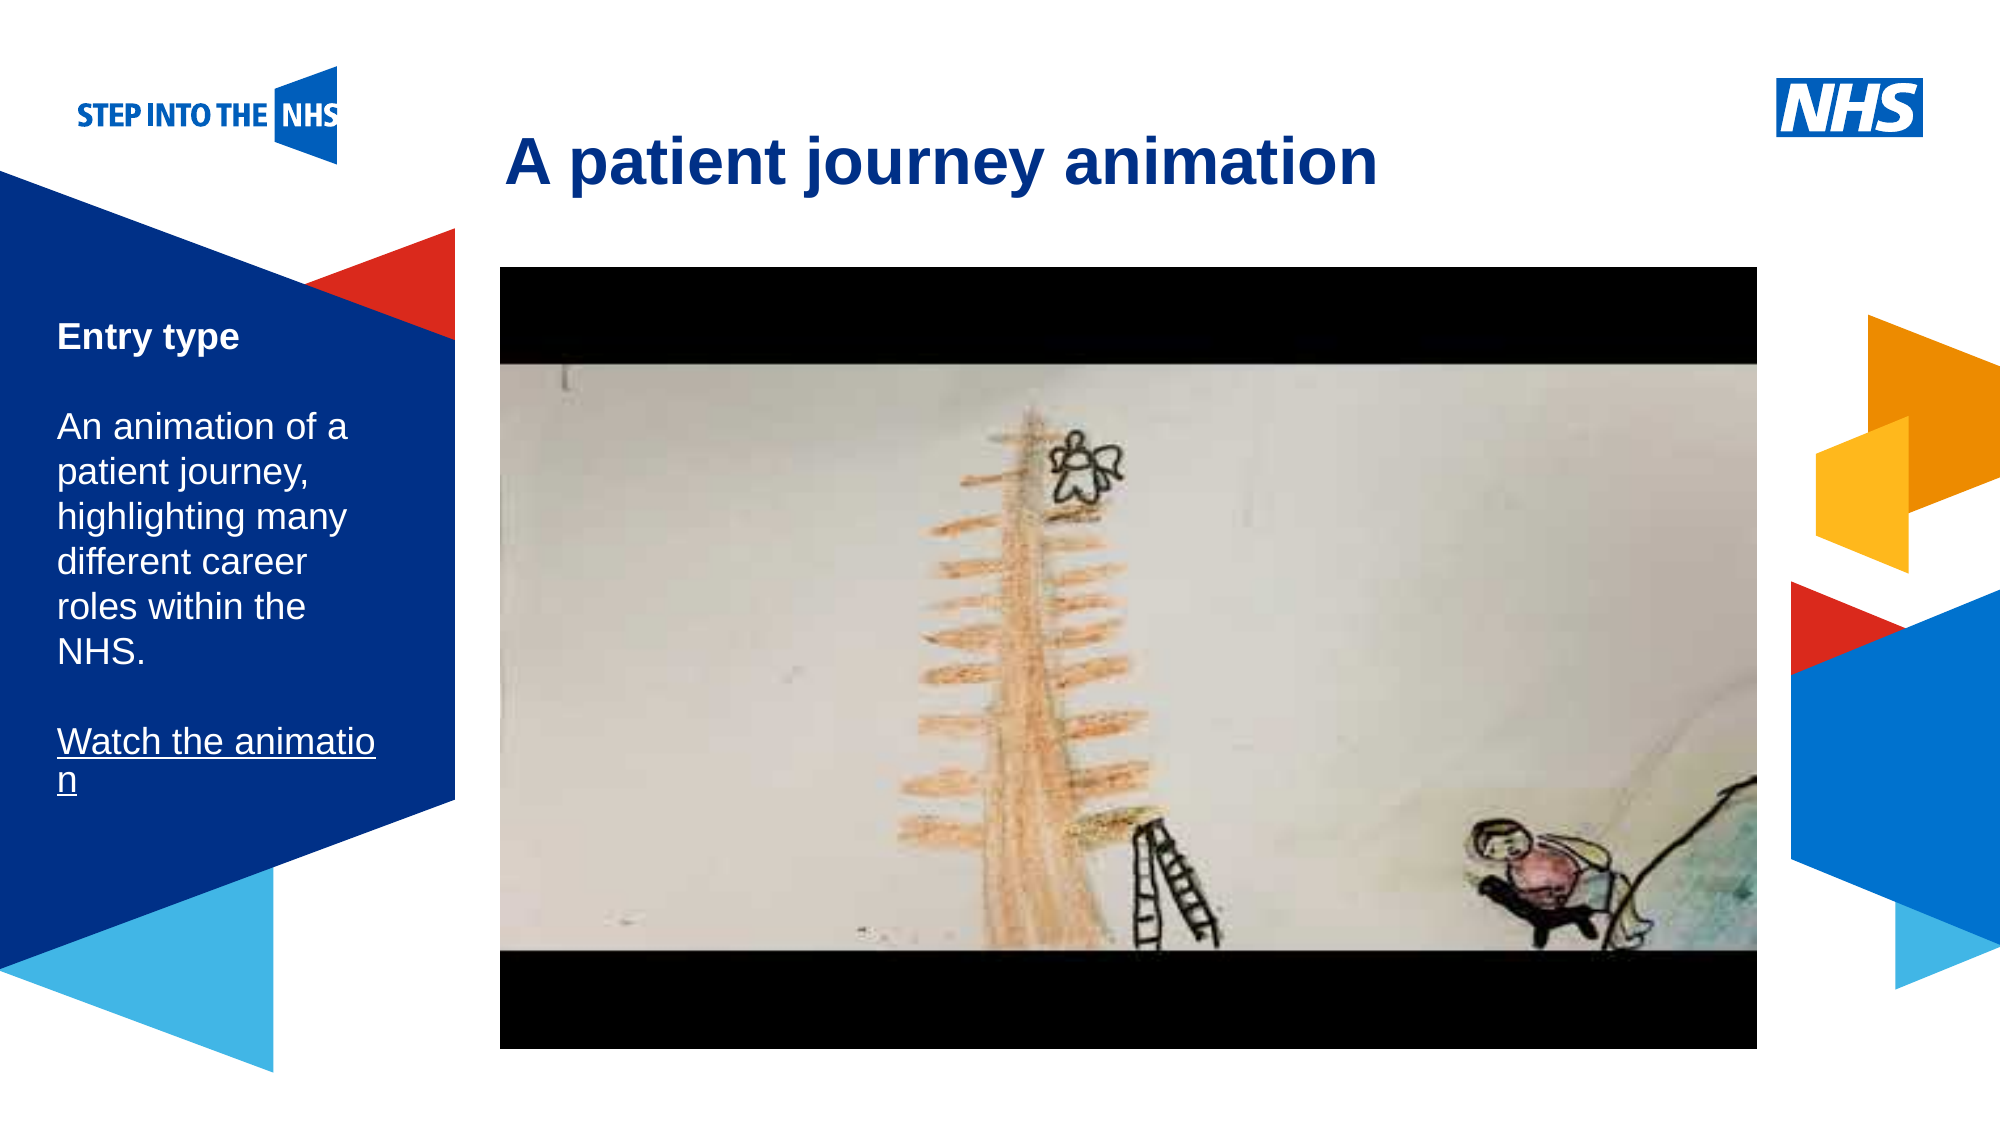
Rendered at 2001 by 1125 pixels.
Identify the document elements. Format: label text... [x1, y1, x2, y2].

text_box Entry type An animation of a patient journey, highlighting many different career roles within the NHS. Watch the animation [42, 304, 402, 770]
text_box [499, 266, 1757, 1050]
text_box A patient journey animation [489, 119, 1711, 210]
